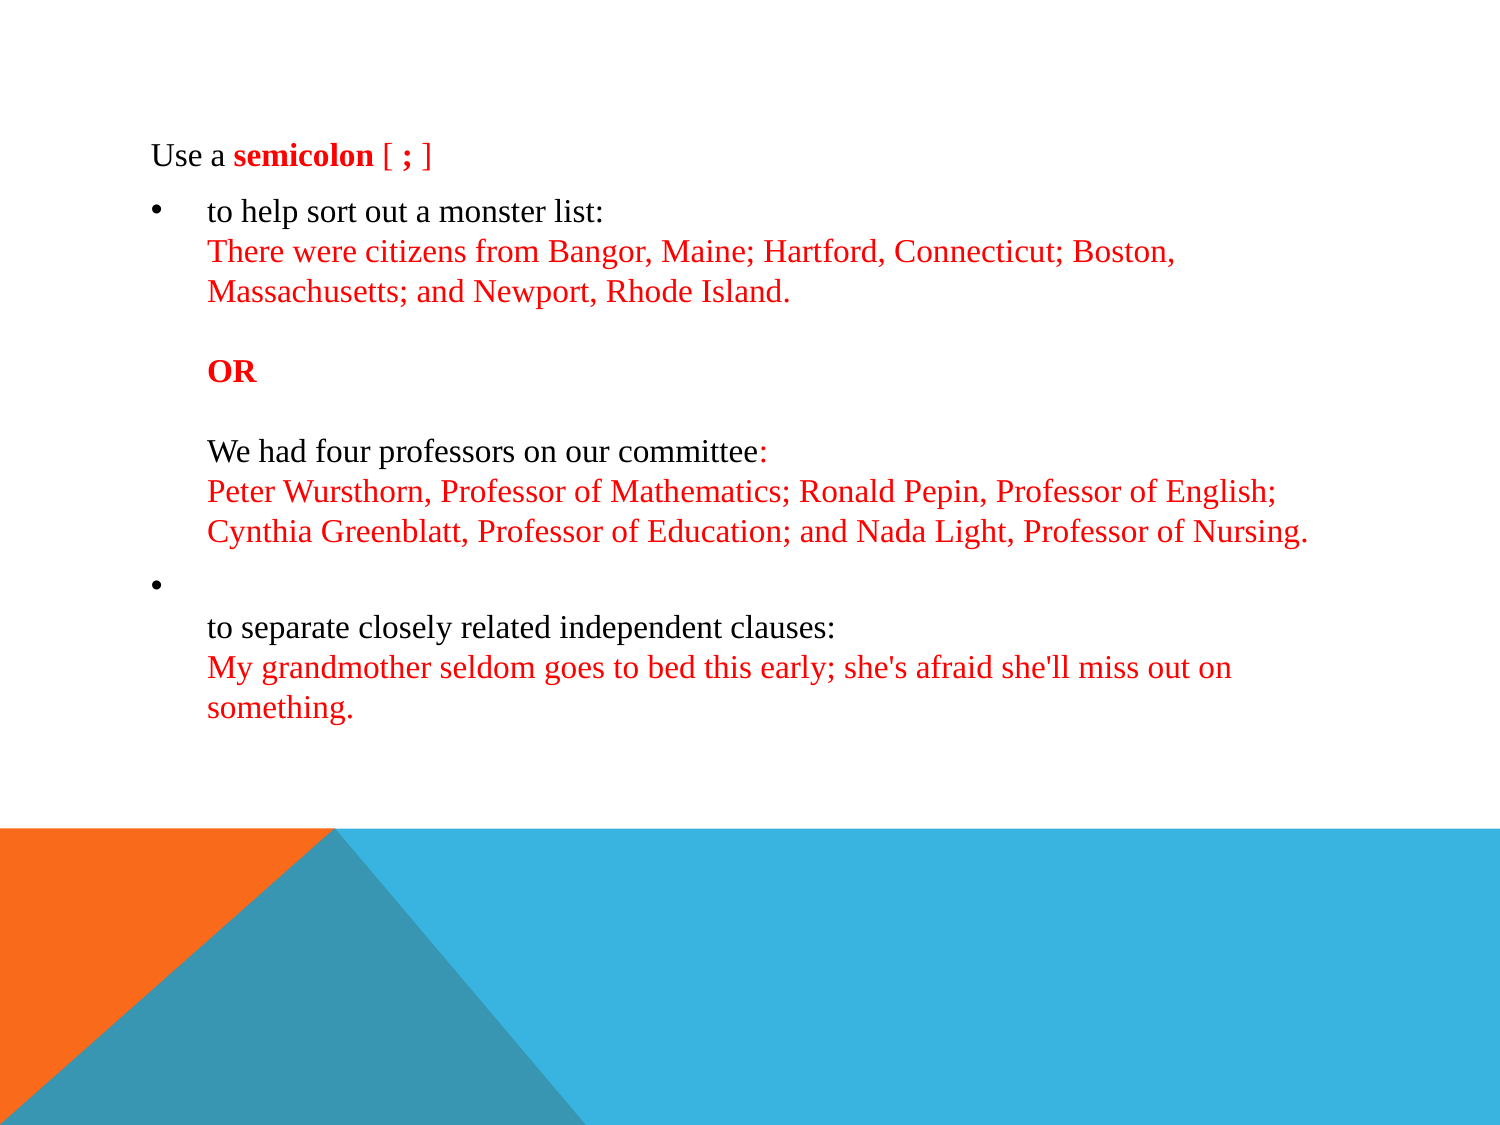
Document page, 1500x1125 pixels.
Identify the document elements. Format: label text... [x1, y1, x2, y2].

list Use a semicolon [ ; ] to help sort out a monster list: There were citizens from Bangor, Maine; Hartford, Connecticut; Boston, Massachusetts; and Newport, Rhode Island. OR We had four professors on our committee: Peter Wursthorn, Professor of Mathematics; Ronald Pepin, Professor of English; Cynthia Greenblatt, Professor of Education; and Nada Light, Professor of Nursing. to separate closely related independent clauses: My grandmother seldom goes to bed this early; she's afraid she'll miss out on something. [135, 125, 1369, 768]
